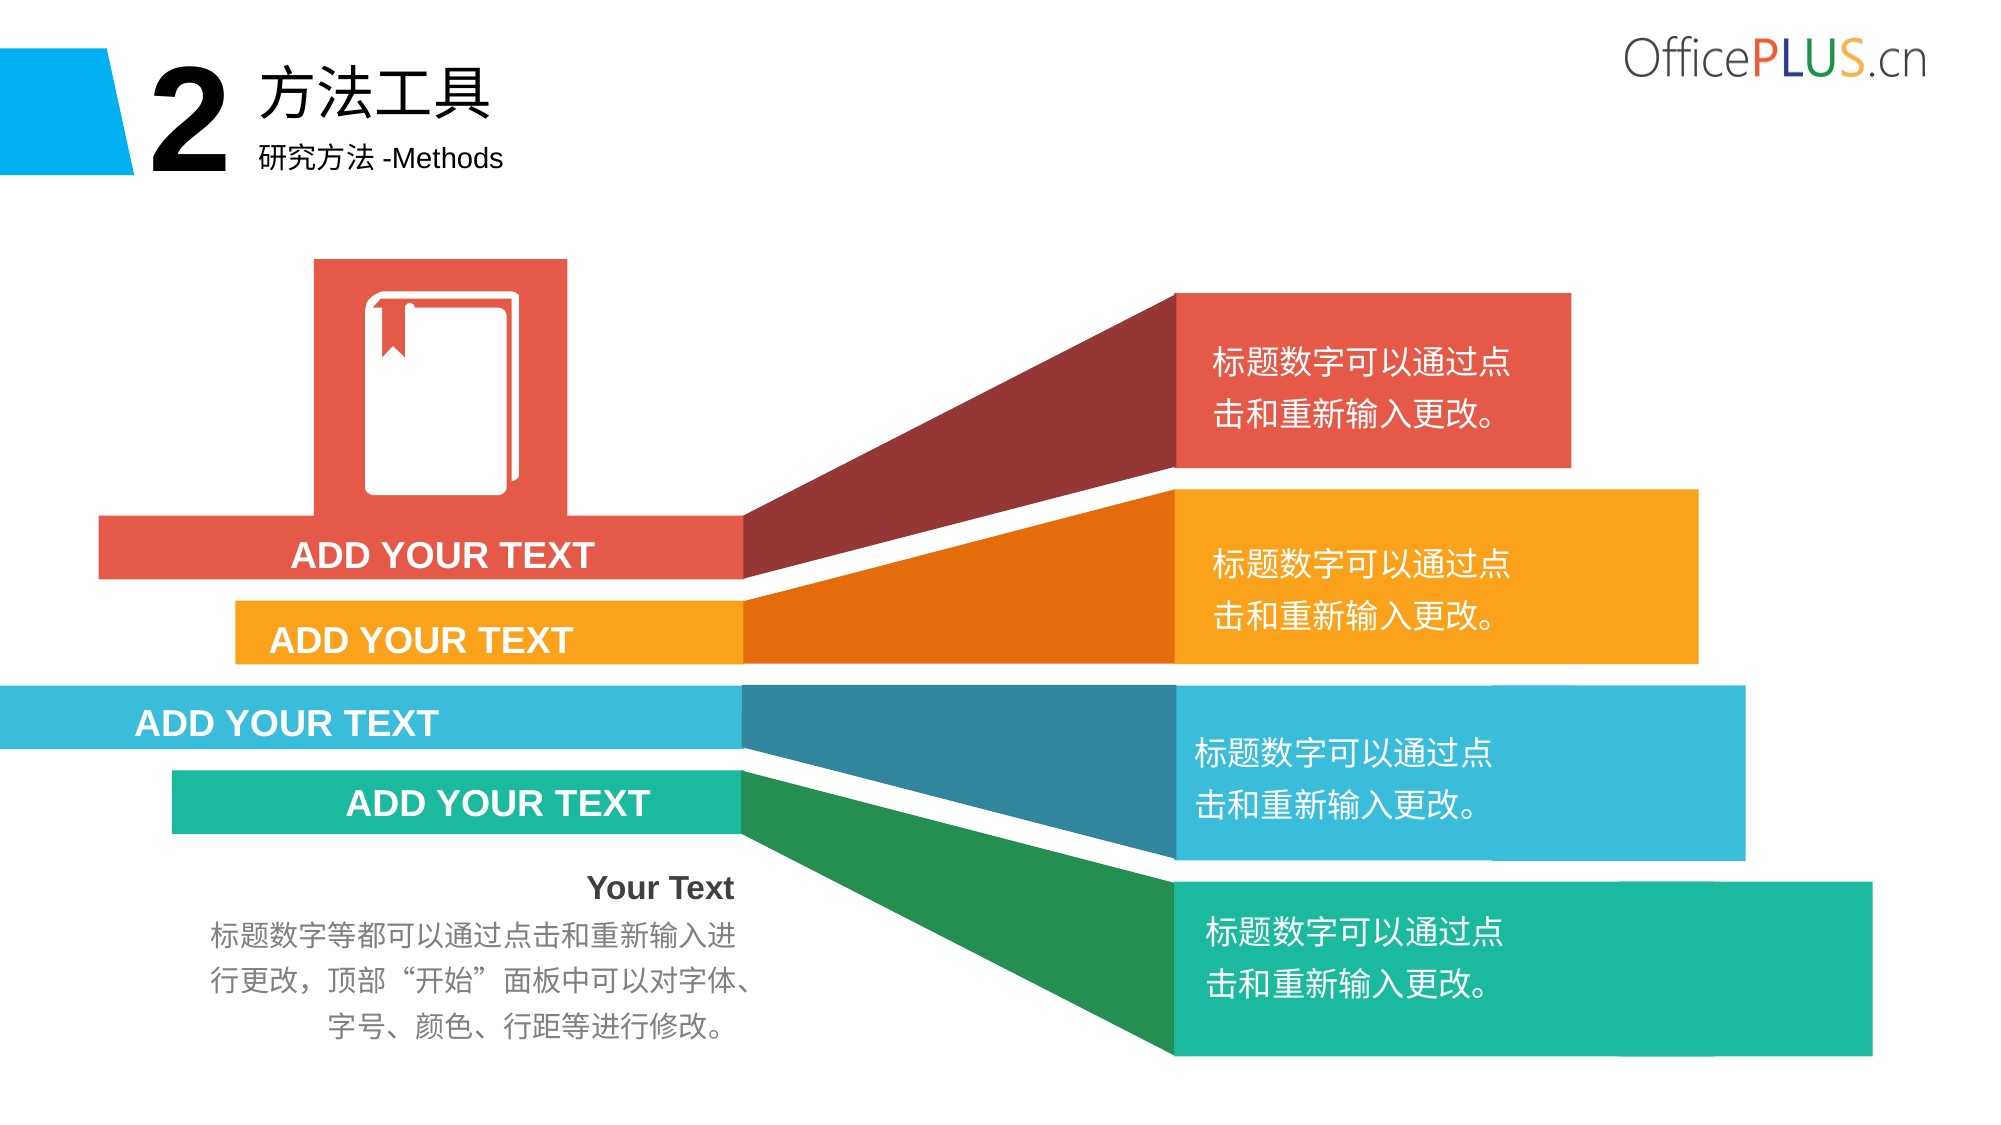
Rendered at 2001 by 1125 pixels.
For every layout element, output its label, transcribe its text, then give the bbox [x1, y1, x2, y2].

text_box [1173, 489, 1699, 665]
text_box [365, 291, 519, 496]
text_box [741, 684, 1177, 859]
text_box [171, 770, 741, 835]
text_box Your Text [16, 858, 750, 914]
text_box [743, 293, 1177, 579]
text_box [741, 770, 1174, 1056]
text_box 方法工具 [243, 48, 513, 132]
text_box [568, 515, 745, 580]
text_box [743, 489, 1175, 664]
text_box [1173, 881, 1618, 1057]
text_box [0, 47, 134, 177]
text_box [1173, 293, 1572, 469]
text_box 标题数字等都可以通过点击和重新输入进行更改，顶部“开始”面板中可以对字体、字号、颜色、行距等进行修改。 [171, 899, 753, 1051]
text_box ADD YOUR TEXT [330, 771, 666, 832]
text_box 2 [134, 13, 353, 209]
text_box [0, 685, 745, 750]
text_box 标题数字可以通过点击和重新输入更改。 [1198, 321, 1553, 441]
text_box ADD YOUR TEXT [119, 691, 455, 751]
text_box [98, 515, 313, 580]
text_box 研究方法-Methods [243, 132, 691, 183]
text_box [1491, 685, 1746, 861]
text_box ADD YOUR TEXT [253, 608, 589, 669]
text_box 标题数字可以通过点击和重新输入更改。 [1191, 892, 1546, 1011]
text_box ADD YOUR TEXT [274, 523, 611, 584]
text_box [235, 600, 745, 665]
text_box 标题数字可以通过点击和重新输入更改。 [1198, 523, 1553, 643]
text_box [1173, 685, 1491, 861]
text_box [313, 259, 568, 523]
text_box [1618, 881, 1873, 1057]
picture [1624, 36, 1925, 77]
text_box 标题数字可以通过点击和重新输入更改。 [1179, 712, 1535, 832]
